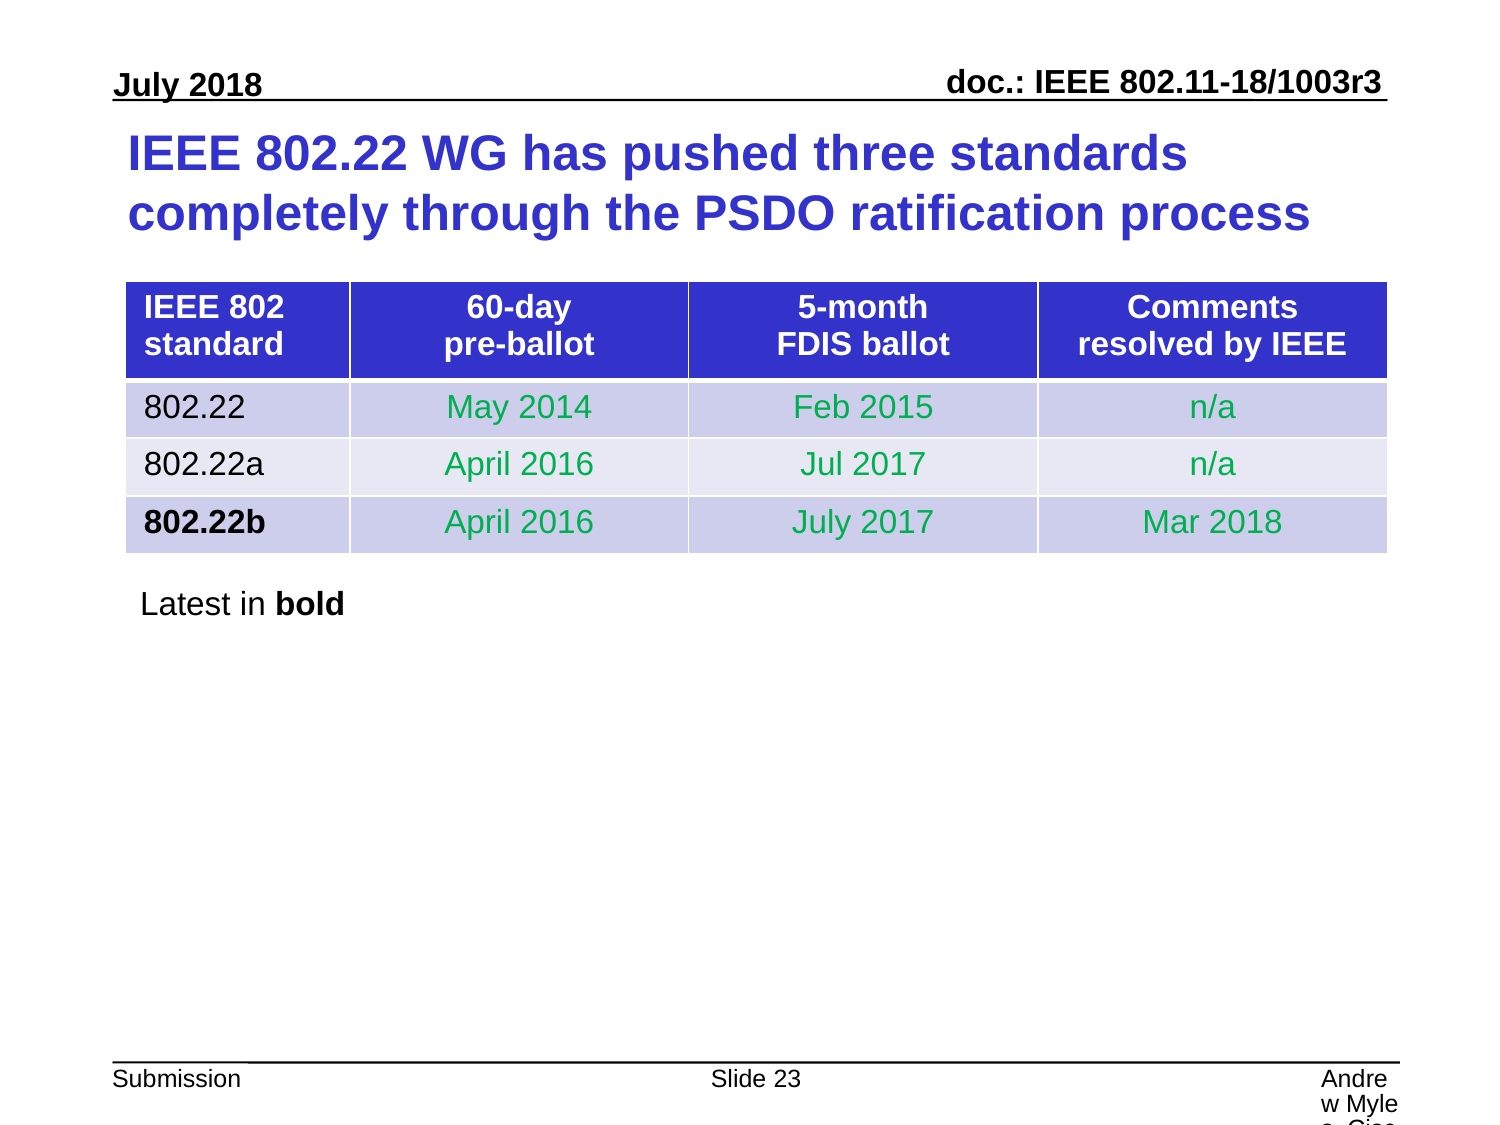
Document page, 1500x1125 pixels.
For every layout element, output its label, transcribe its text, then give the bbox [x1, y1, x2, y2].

table_header Comments resolved by IEEE [1039, 282, 1387, 378]
table_cell 802.22a [126, 439, 349, 495]
table_cell April 2016 [351, 439, 688, 495]
table_header 5-month FDIS ballot [689, 282, 1037, 378]
table_cell Mar 2018 [1039, 497, 1387, 553]
title IEEE 802.22 WG has pushed three standards completely through the PSDO ratification process [112, 112, 1388, 288]
table_header 60-day pre-ballot [351, 282, 688, 378]
table_header IEEE 802 standard [126, 282, 349, 378]
table_cell Jul 2017 [689, 439, 1037, 495]
table_cell April 2016 [351, 497, 688, 553]
slide_number Slide 23 [709, 1061, 803, 1093]
table_cell Feb 2015 [689, 383, 1037, 437]
footer Andrew Myles, Cisco [1320, 1061, 1402, 1093]
table_cell 802.22b [126, 497, 349, 553]
table_cell n/a [1039, 439, 1387, 495]
table_cell July 2017 [689, 497, 1037, 553]
text_box Latest in bold [125, 575, 475, 625]
table_cell May 2014 [351, 383, 688, 437]
table_cell 802.22 [126, 383, 349, 437]
table_cell n/a [1039, 383, 1387, 437]
